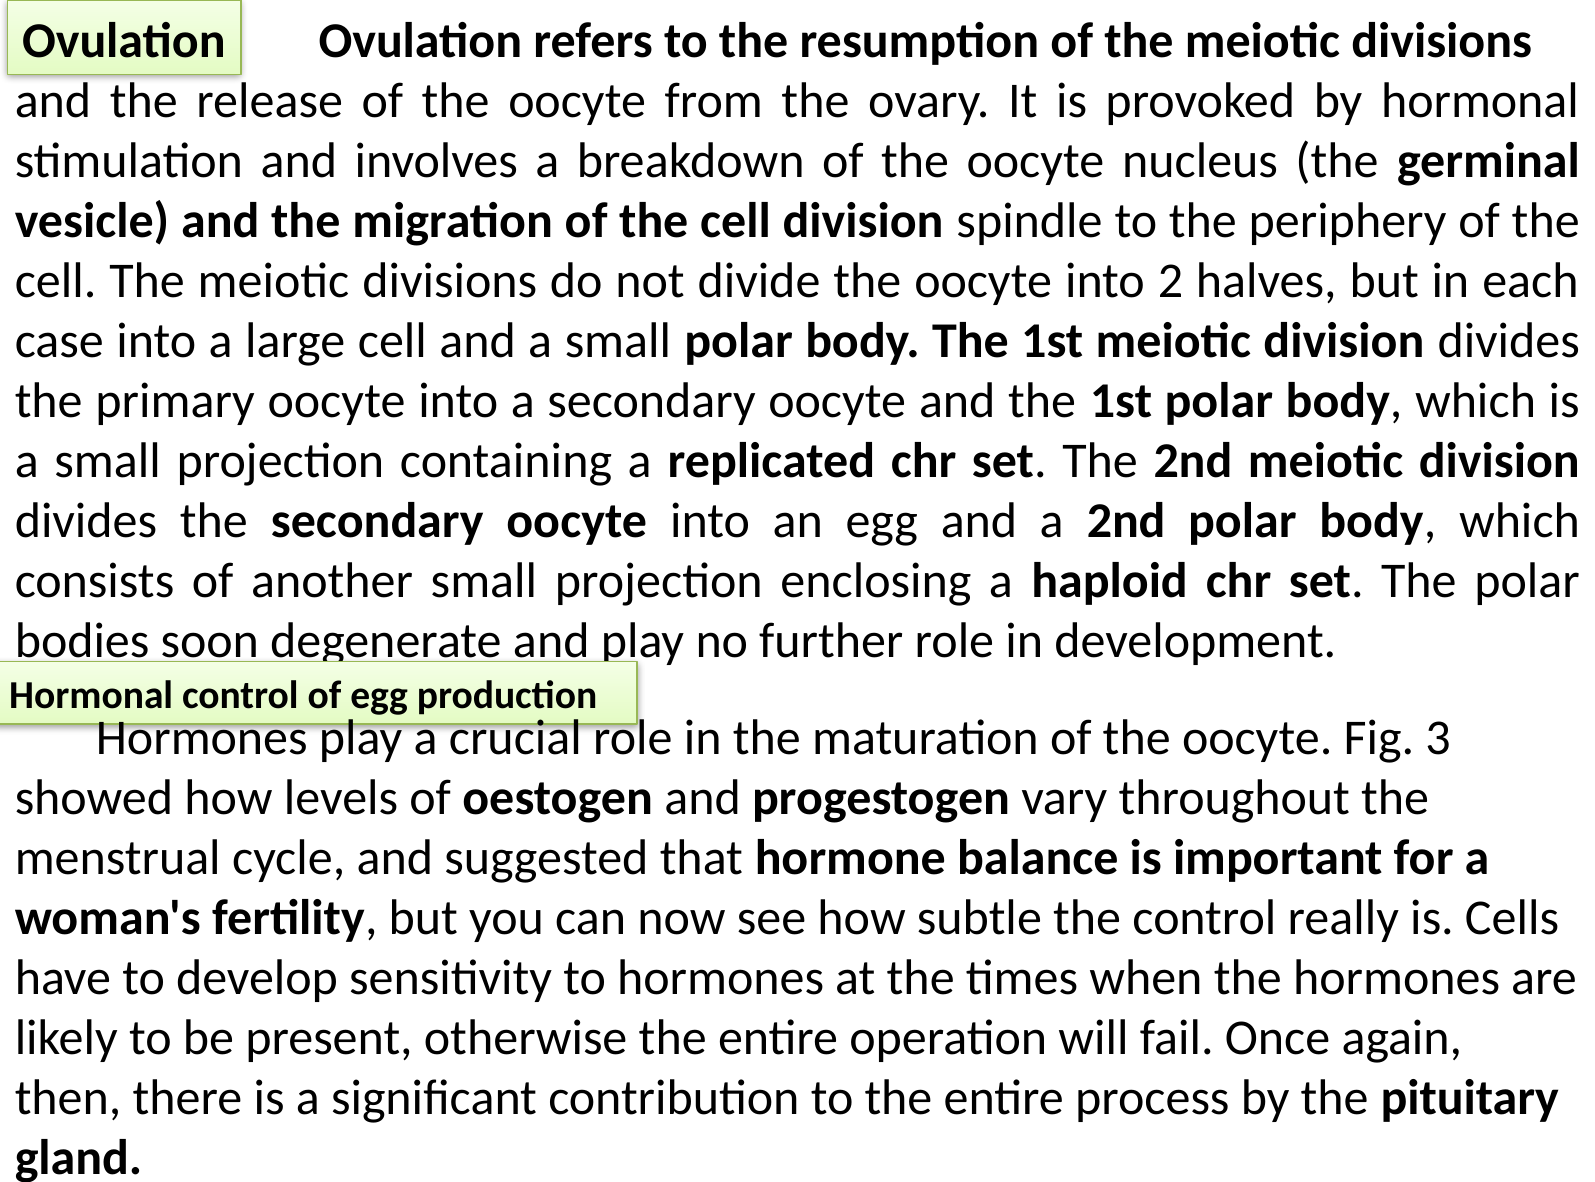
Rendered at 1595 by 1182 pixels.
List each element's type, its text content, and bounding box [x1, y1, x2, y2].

text_box Ovulation [7, 0, 242, 75]
text_box Ovulation refers to the resumption of the meiotic divisions and the release of the oocyte from the ovary. It is provoked by hormonal stimulation and involves a breakdown of the oocyte nucleus (the germinal vesicle) and the migration of the cell division spindle to the periphery of the cell. The meiotic divisions do not divide the oocyte into 2 halves, but in each case into a large cell and a small polar body. The 1st meiotic division divides the primary oocyte into a secondary oocyte and the 1st polar body, which is a small projection containing a replicated chr set. The 2nd meiotic division divides the secondary oocyte into an egg and a 2nd polar body, which consists of another small projection enclosing a haploid chr set. The polar bodies soon degenerate and play no further role in development. [0, 0, 1595, 675]
text_box Hormones play a crucial role in the maturation of the oocyte. Fig. 3 showed how levels of oestogen and progestogen vary throughout the menstrual cycle, and suggested that hormone balance is important for a woman's fertility, but you can now see how subtle the control really is. Cells have to develop sensitivity to hormones at the times when the hormones are likely to be present, otherwise the entire operation will fail. Once again, then, there is a significant contribution to the entire process by the pituitary gland. [0, 696, 1595, 1182]
text_box Hormonal control of egg production [0, 661, 638, 696]
